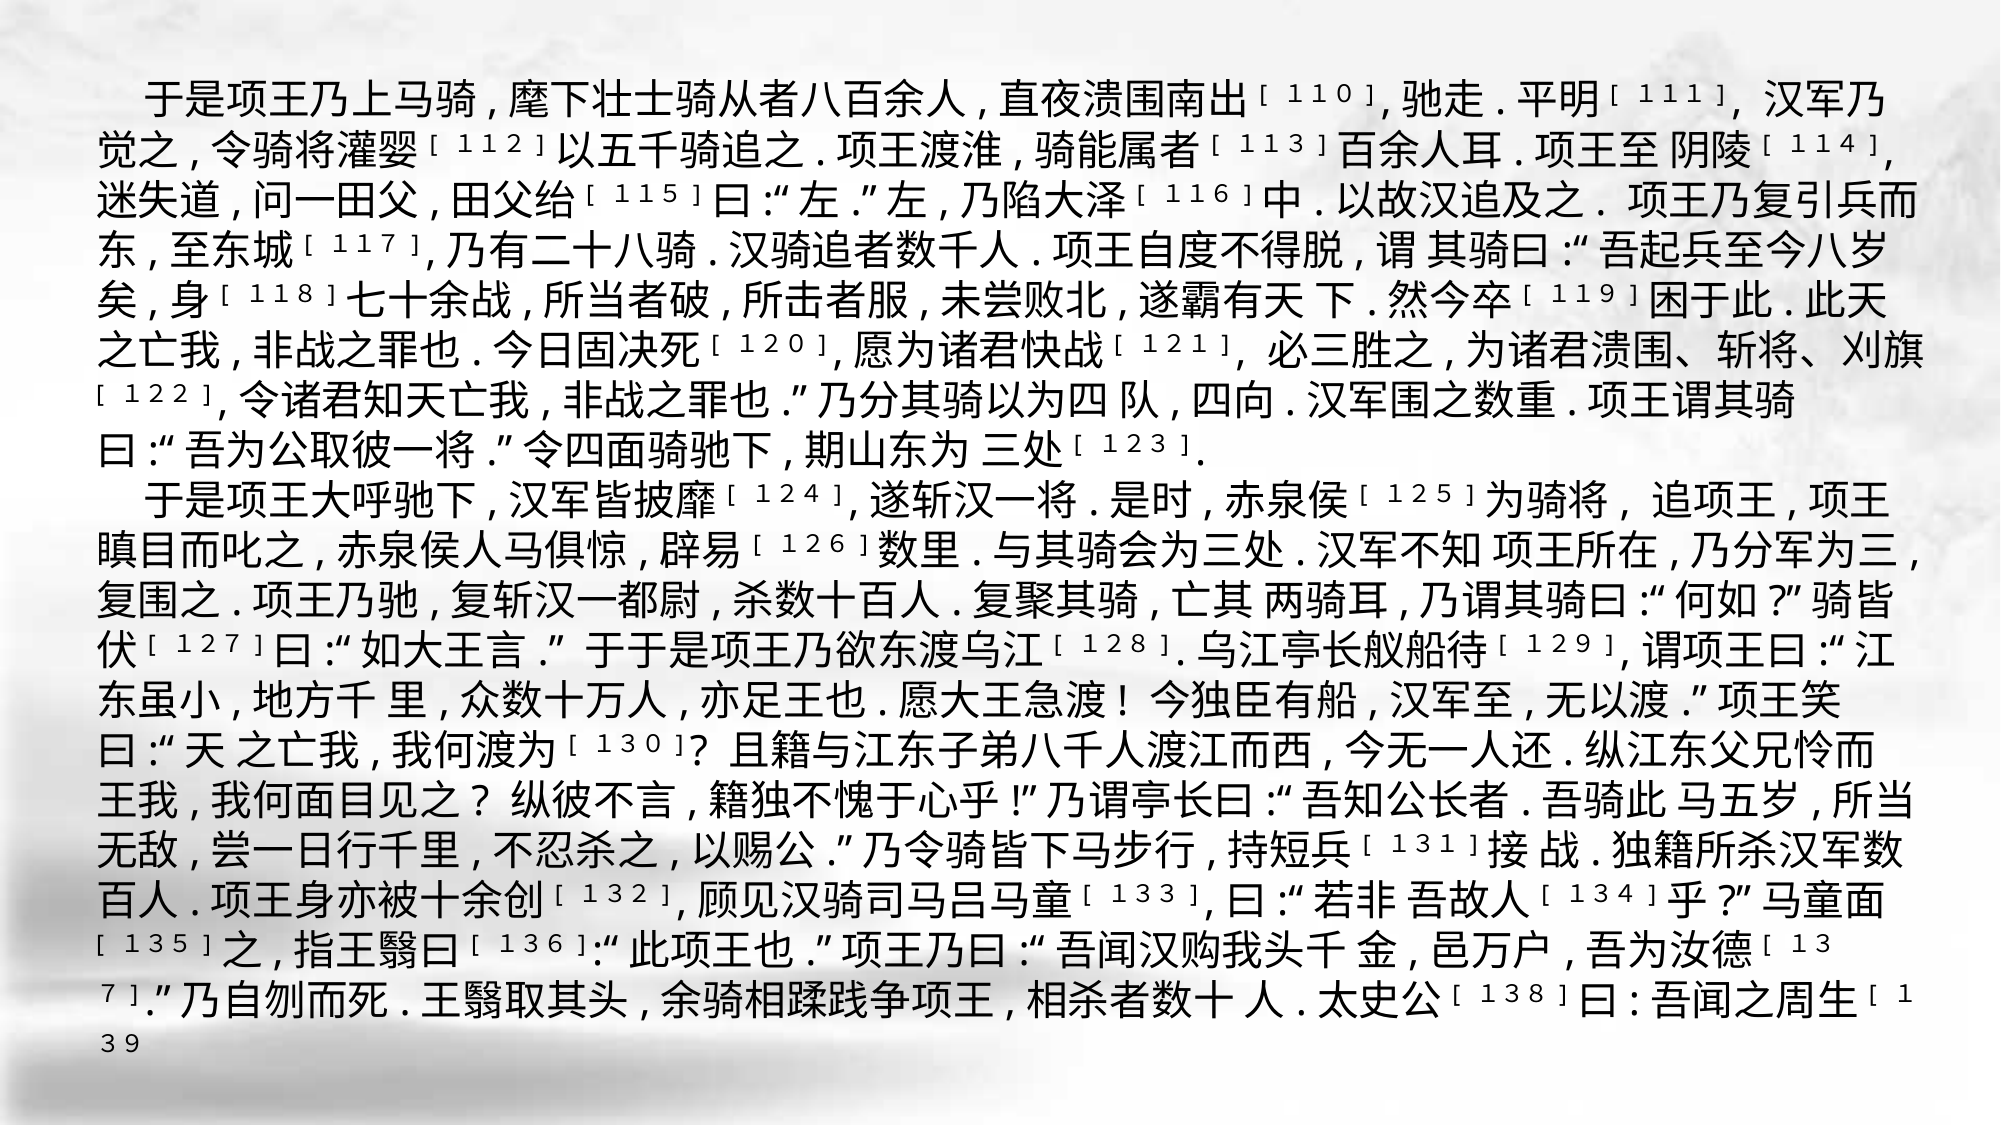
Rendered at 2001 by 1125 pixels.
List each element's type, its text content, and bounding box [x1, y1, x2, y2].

text_box 于是项王乃上马骑,麾下壮士骑从者八百余人,直夜溃围南出[ １１０] ,驰走.平明[ １１１] , 汉军乃觉之,令骑将灌婴[ １１２]以五千骑追之.项王渡淮,骑能属者[ １１３]百余人耳.项王至 阴陵[ １１４] ,迷失道,问一田父,田父绐[ １１５]曰:“左.”左,乃陷大泽[ １１６]中.以故汉追及之. 项王乃复引兵而东,至东城[ １１７] ,乃有二十八骑.汉骑追者数千人.项王自度不得脱,谓 其骑曰:“吾起兵至今八岁矣,身[ １１８]七十余战,所当者破,所击者服,未尝败北,遂霸有天 下.然今卒[ １１９]困于此.此天之亡我,非战之罪也.今日固决死[ １２０] ,愿为诸君快战[ １２１] , 必三胜之,为诸君溃围、斩将、刈旗[ １２２] ,令诸君知天亡我,非战之罪也.”乃分其骑以为四 队,四向.汉军围之数重.项王谓其骑曰:“吾为公取彼一将.”令四面骑驰下,期山东为 三处[ １２３] . 于是项王大呼驰下,汉军皆披靡[ １２４] ,遂斩汉一将.是时,赤泉侯[ １２５]为骑将, 追项王,项王瞋目而叱之,赤泉侯人马俱惊,辟易[ １２６]数里.与其骑会为三处.汉军不知 项王所在,乃分军为三,复围之.项王乃驰,复斩汉一都尉,杀数十百人.复聚其骑,亡其 两骑耳,乃谓其骑曰:“何如?”骑皆伏[ １２７]曰:“如大王言.” 于于是项王乃欲东渡乌江[ １２８] .乌江亭长舣船待[ １２９] ,谓项王曰:“江东虽小,地方千 里,众数十万人,亦足王也.愿大王急渡! 今独臣有船,汉军至,无以渡.”项王笑曰:“天 之亡我,我何渡为[ １３０] ? 且籍与江东子弟八千人渡江而西,今无一人还.纵江东父兄怜而 王我,我何面目见之? 纵彼不言,籍独不愧于心乎!”乃谓亭长曰:“吾知公长者.吾骑此 马五岁,所当无敌,尝一日行千里,不忍杀之,以赐公.”乃令骑皆下马步行,持短兵[ １３１]接 战.独籍所杀汉军数百人.项王身亦被十余创[ １３２] ,顾见汉骑司马吕马童[ １３３] ,曰:“若非 吾故人[ １３４]乎?”马童面[ １３５]之,指王翳曰[ １３６] :“此项王也.”项王乃曰:“吾闻汉购我头千 金,邑万户,吾为汝德[ １３７] .”乃自刎而死.王翳取其头,余骑相蹂践争项王,相杀者数十 人.太史公[ １３８]曰:吾闻之周生[ １３９ [81, 66, 1940, 1082]
picture [0, 0, 2001, 1125]
